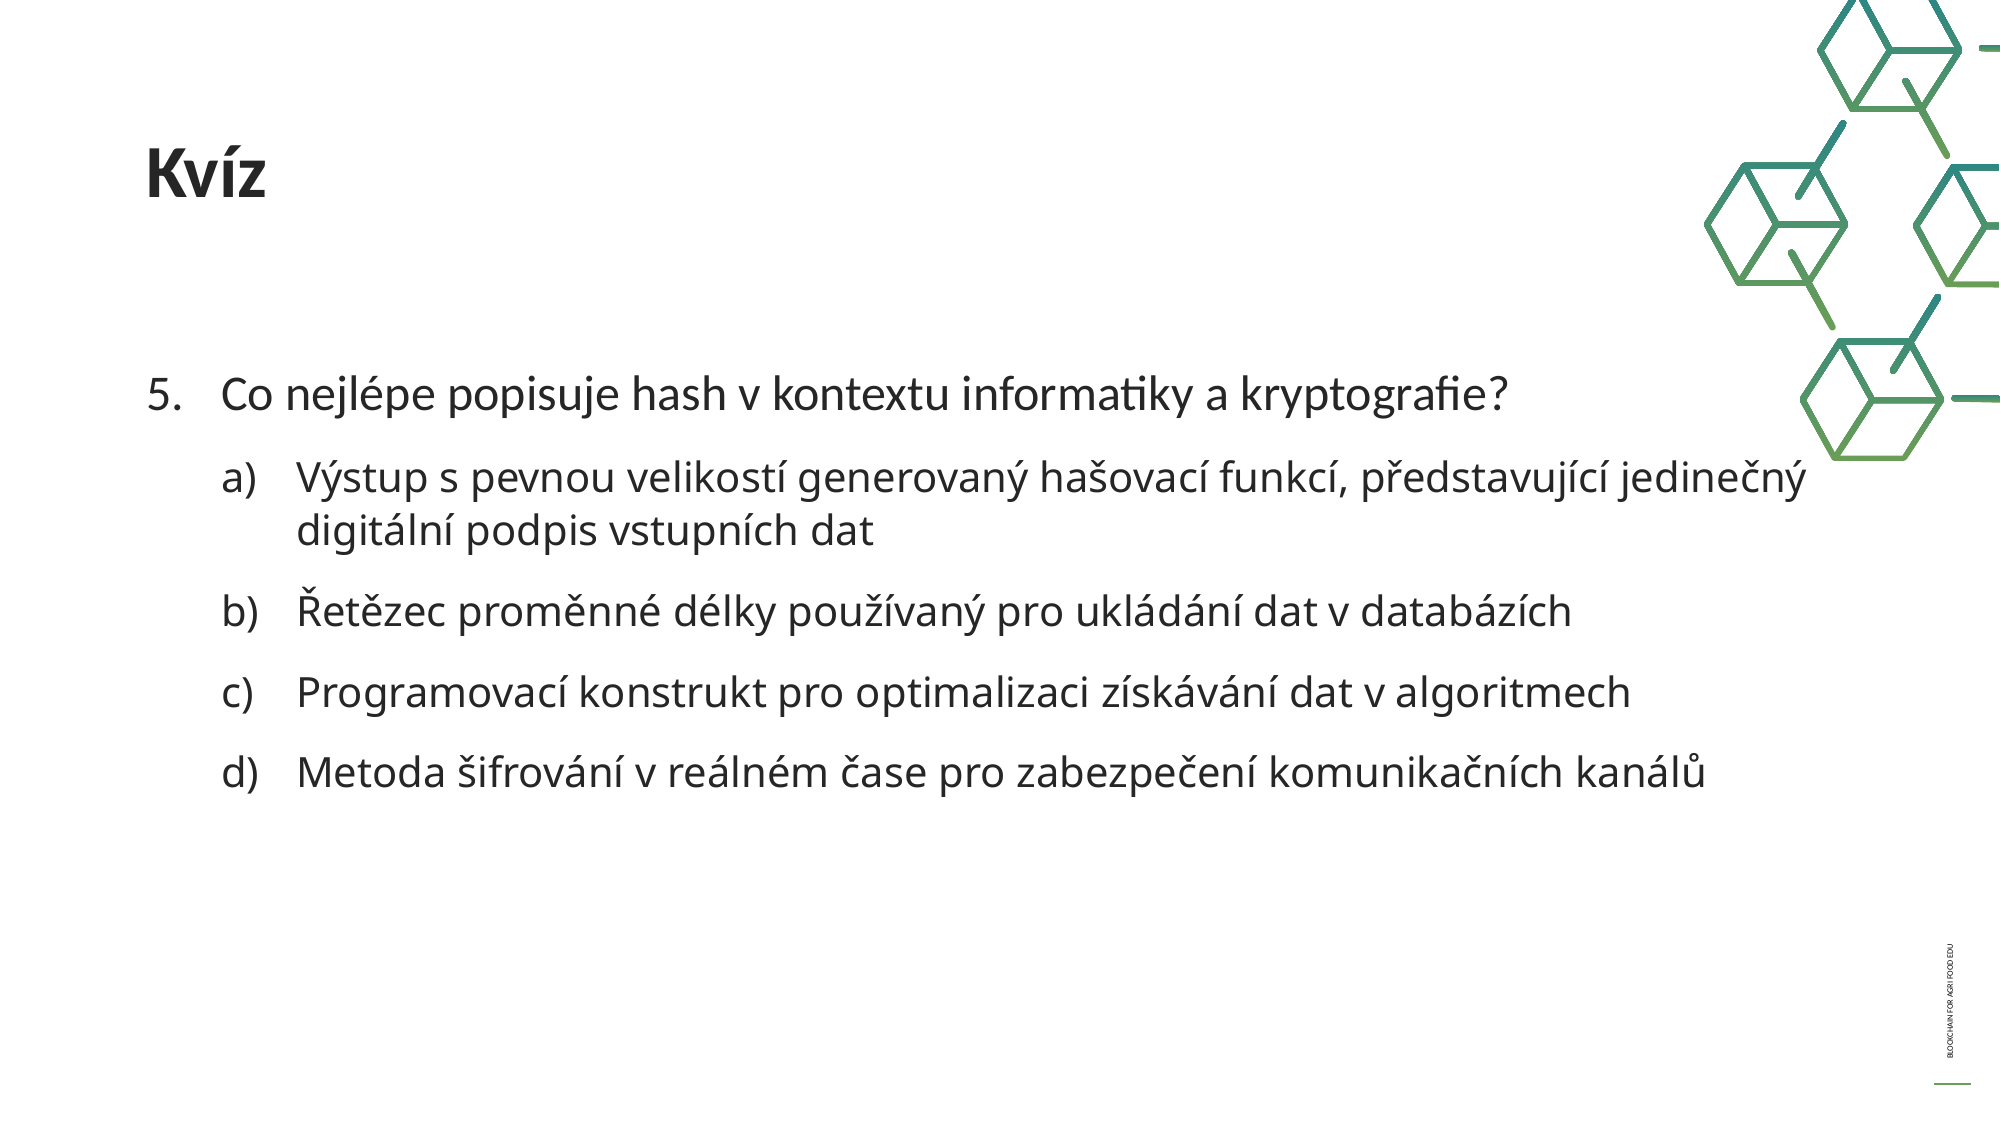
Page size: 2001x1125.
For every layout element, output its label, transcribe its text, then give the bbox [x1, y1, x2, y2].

list Kvíz [130, 124, 1698, 337]
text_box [1703, 0, 2000, 462]
list Co nejlépe popisuje hash v kontextu informatiky a kryptografie? Výstup s pevnou velikostí generovaný hašovací funkcí, představující jedinečný digitální podpis vstupních dat Řetězec proměnné délky používaný pro ukládání dat v databázích Programovací konstrukt pro optimalizaci získávání dat v algoritmech Metoda šifrování v reálném čase pro zabezpečení komunikačních kanálů [130, 348, 1869, 1035]
